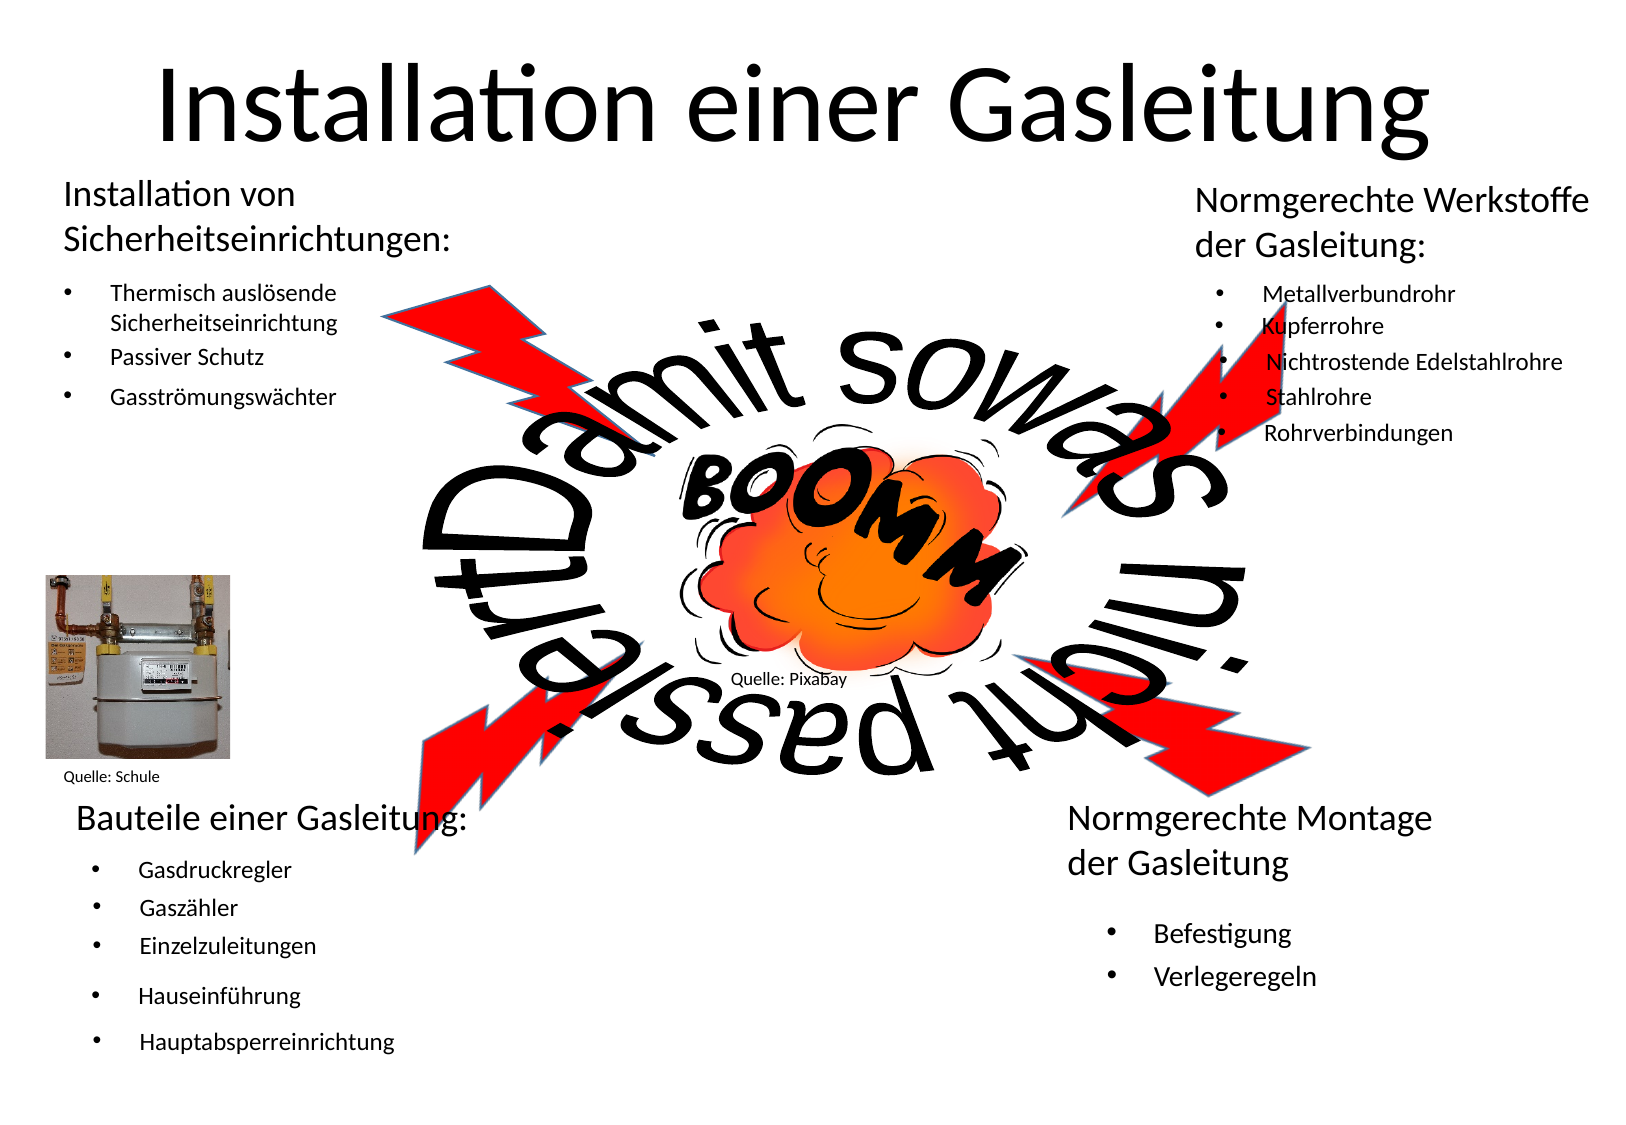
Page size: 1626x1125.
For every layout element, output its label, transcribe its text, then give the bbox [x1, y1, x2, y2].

text_box Installation von Sicherheitseinrichtungen: [48, 161, 490, 267]
text_box Kupferrohre [1200, 302, 1625, 337]
text_box Rohrverbindungen [1330, 409, 1521, 455]
text_box Thermisch auslösende Sicherheitseinrichtung [48, 269, 463, 332]
text_box Gasdruckregler [76, 846, 472, 891]
text_box Stahlrohre [1330, 383, 1522, 419]
text_box Befestigung [1091, 906, 1429, 957]
text_box Passiver Schutz [48, 332, 463, 373]
text_box [646, 454, 656, 458]
text_box Nichtrostende Edelstahlrohre [1330, 337, 1625, 383]
picture [373, 580, 656, 904]
text_box Normgerechte Montage der Gasleitung [1052, 785, 1469, 891]
picture [679, 424, 1317, 826]
text_box Normgerechte Werkstoffe der Gasleitung: [1180, 167, 1625, 273]
picture [45, 575, 231, 759]
text_box Einzelzuleitungen [78, 922, 473, 967]
text_box Installation einer Gasleitung [139, 21, 1448, 172]
text_box Hauptabsperreinrichtung [78, 1017, 473, 1063]
picture [1047, 252, 1330, 575]
text_box Quelle: Pixabay [715, 690, 991, 697]
text_box Hauseinführung [76, 972, 472, 1018]
text_box Quelle: Schule [48, 758, 247, 794]
text_box Metallverbundrohr [1200, 270, 1596, 315]
text_box Verlegeregeln [1092, 949, 1508, 1000]
text_box Gasströmungswächter [48, 373, 463, 418]
text_box Bauteile einer Gasleitung: [61, 785, 495, 846]
text_box Gaszähler [78, 883, 473, 922]
text_box [463, 284, 653, 453]
